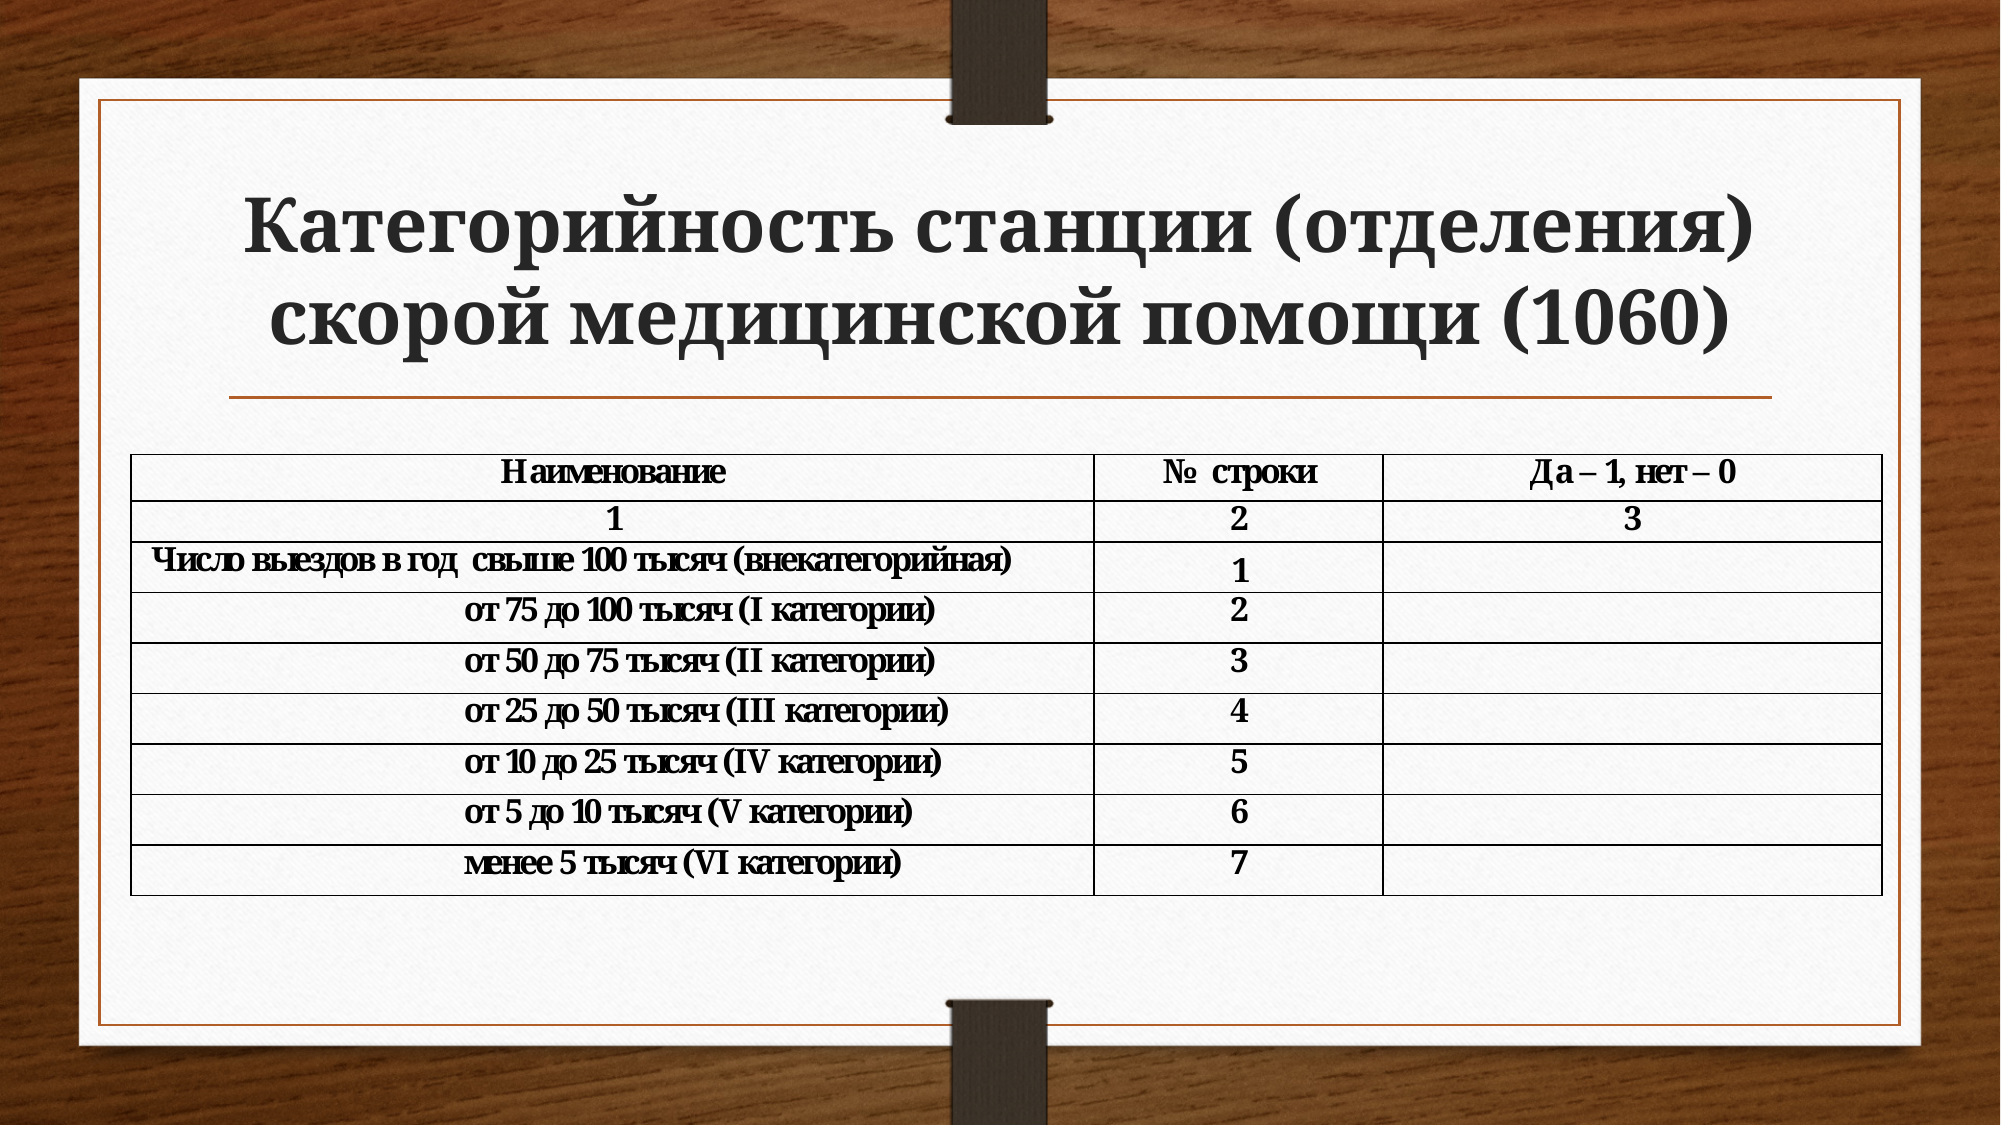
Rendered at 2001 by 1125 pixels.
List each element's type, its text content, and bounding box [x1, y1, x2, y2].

picture [0, 0, 2001, 1125]
title Категорийность станции (отделения) скорой медицинской помощи (1060) [212, 161, 1788, 375]
